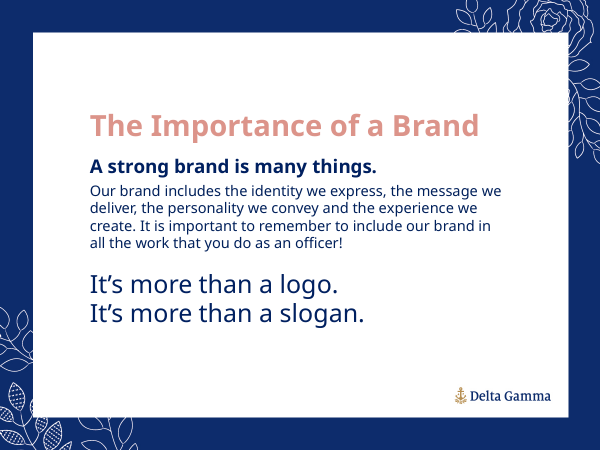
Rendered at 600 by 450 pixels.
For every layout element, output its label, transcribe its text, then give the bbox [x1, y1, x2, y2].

text_box It’s more than a logo. It’s more than a slogan. [74, 260, 388, 336]
picture [0, 0, 600, 450]
text_box The Importance of a Brand A strong brand is many things. Our brand includes the identity we express, the message we deliver, the personality we convey and the experience we create. It is important to remember to include our brand in all the work that you do as an officer! [74, 99, 525, 259]
